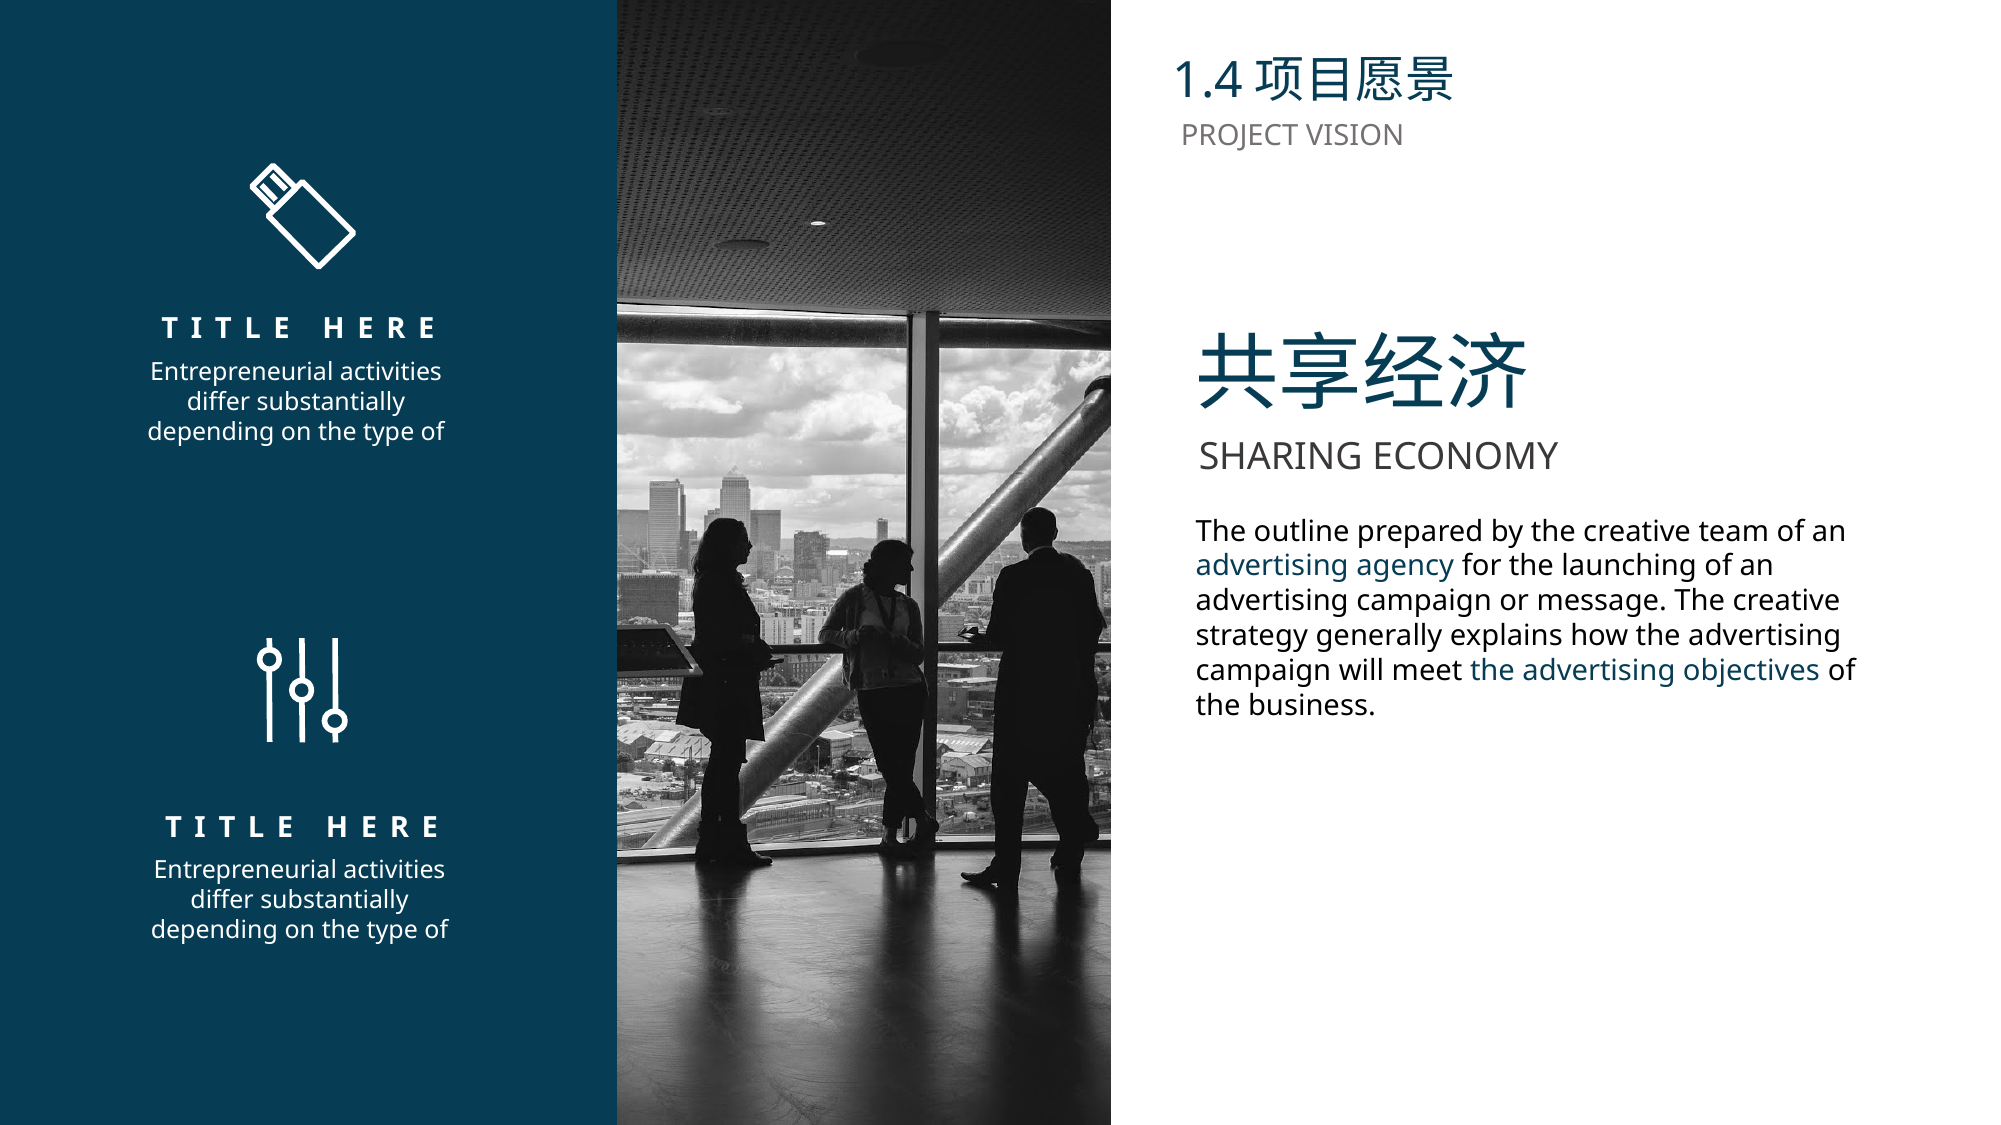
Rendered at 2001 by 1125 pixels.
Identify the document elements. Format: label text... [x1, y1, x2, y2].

text_box The outline prepared by the creative team of an advertising agency for the launching of an advertising campaign or message. The creative strategy generally explains how the advertising campaign will meet the advertising objectives of the business. [1180, 504, 1894, 729]
picture [618, 0, 1111, 1125]
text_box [130, 165, 463, 454]
text_box 共享经济 [1180, 330, 1999, 426]
text_box 1.4项目愿景 [1172, 32, 1456, 115]
text_box SHARING ECONOMY [1198, 429, 1559, 485]
text_box PROJECT VISION [1180, 103, 1447, 159]
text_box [134, 638, 466, 953]
